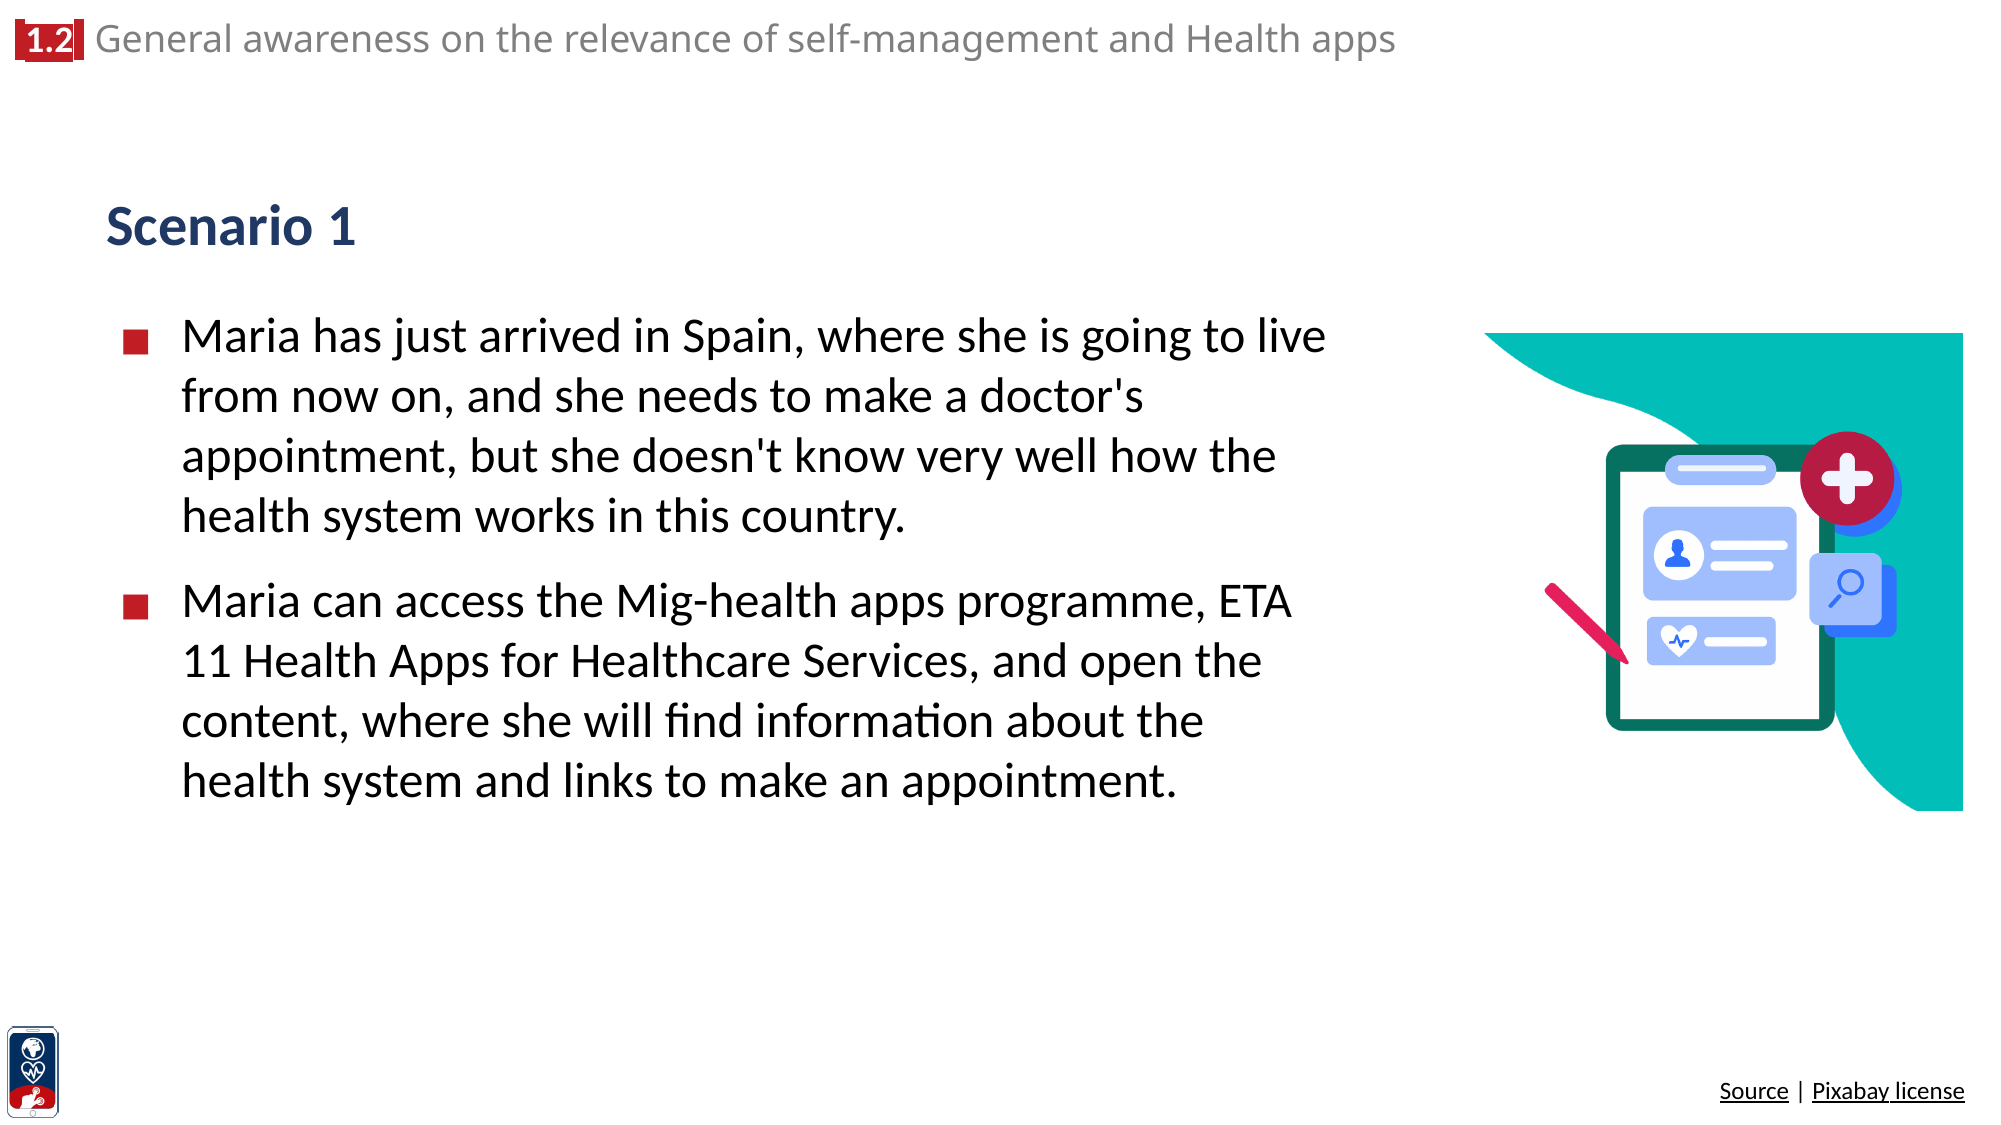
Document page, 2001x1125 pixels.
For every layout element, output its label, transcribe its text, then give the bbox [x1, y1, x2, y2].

picture [1483, 333, 1963, 811]
picture [7, 1026, 59, 1118]
text_box Source | Pixabay license [541, 1066, 1981, 1112]
title Scenario 1 [91, 177, 1906, 277]
list Maria has just arrived in Spain, where she is going to live from now on, and she needs to make a doctor's appointment, but she doesn't know very well how the health system works in this country. Maria can access the Mig-health apps programme, ETA 11 Health Apps for Healthcare Services, and open the content, where she will find information about the health system and links to make an appointment. [91, 295, 1352, 1094]
